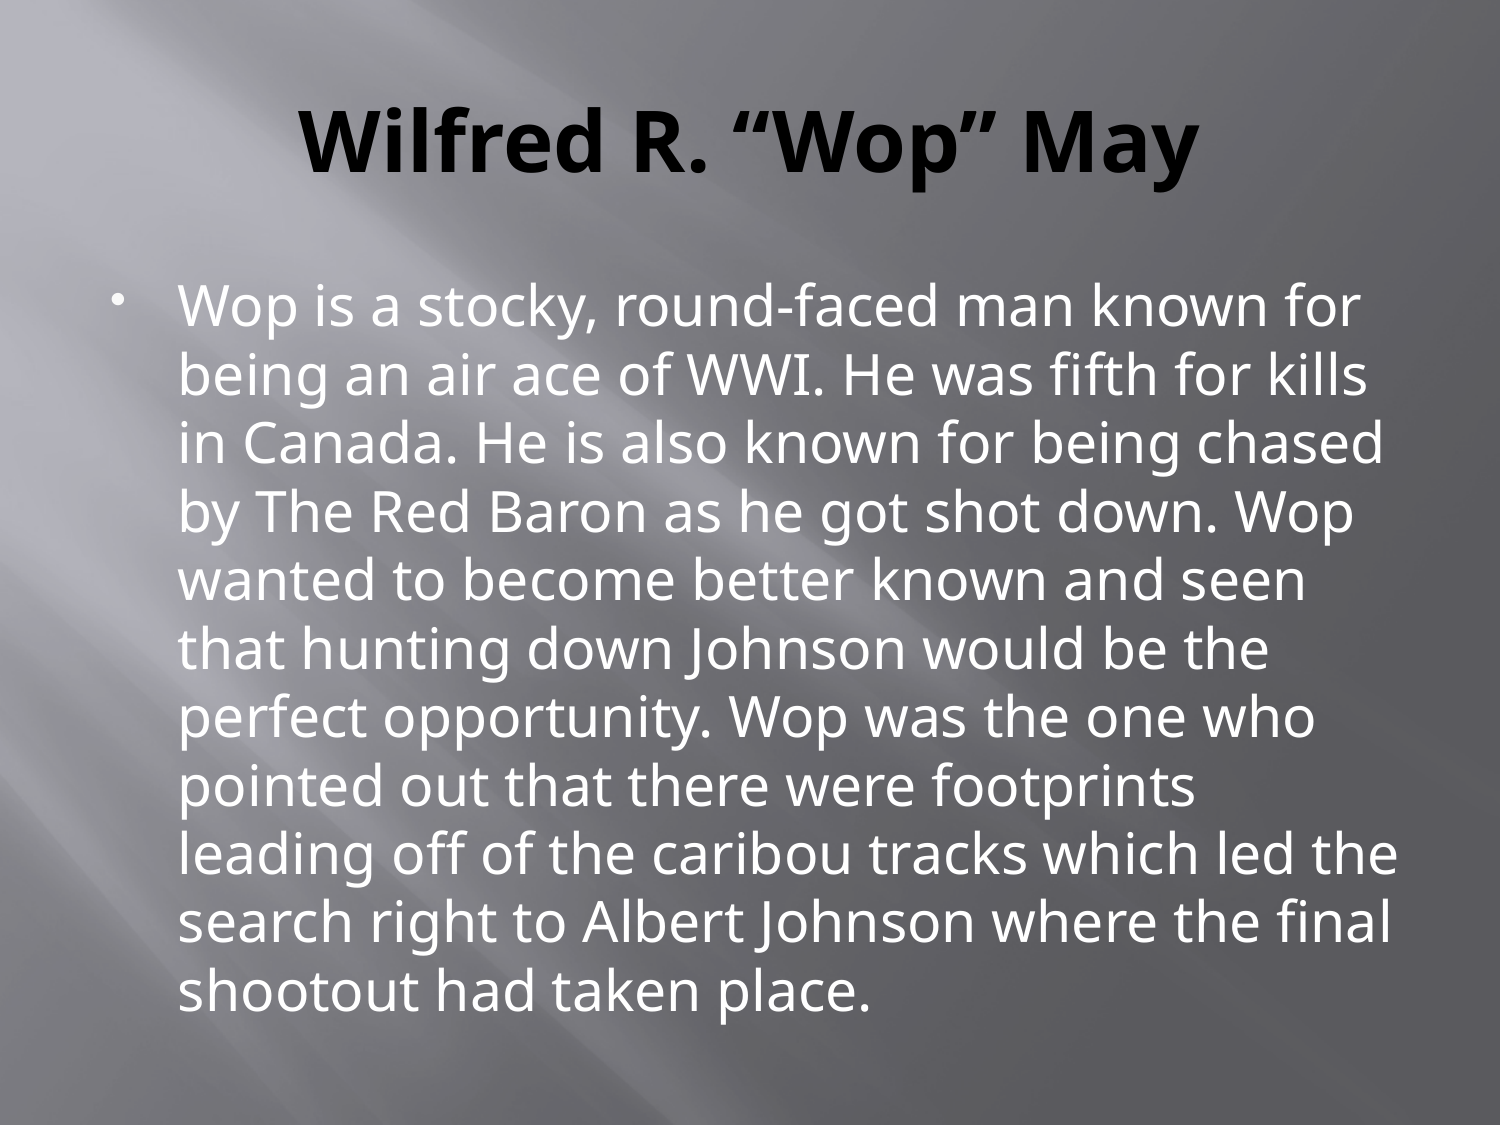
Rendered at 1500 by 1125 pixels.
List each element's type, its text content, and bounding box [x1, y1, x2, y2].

title Wilfred R. “Wop” May [75, 45, 1425, 233]
list Wop is a stocky, round-faced man known for being an air ace of WWI. He was fifth for kills in Canada. He is also known for being chased by The Red Baron as he got shot down. Wop wanted to become better known and seen that hunting down Johnson would be the perfect opportunity. Wop was the one who pointed out that there were footprints leading off of the caribou tracks which led the search right to Albert Johnson where the final shootout had taken place. [75, 262, 1425, 1035]
